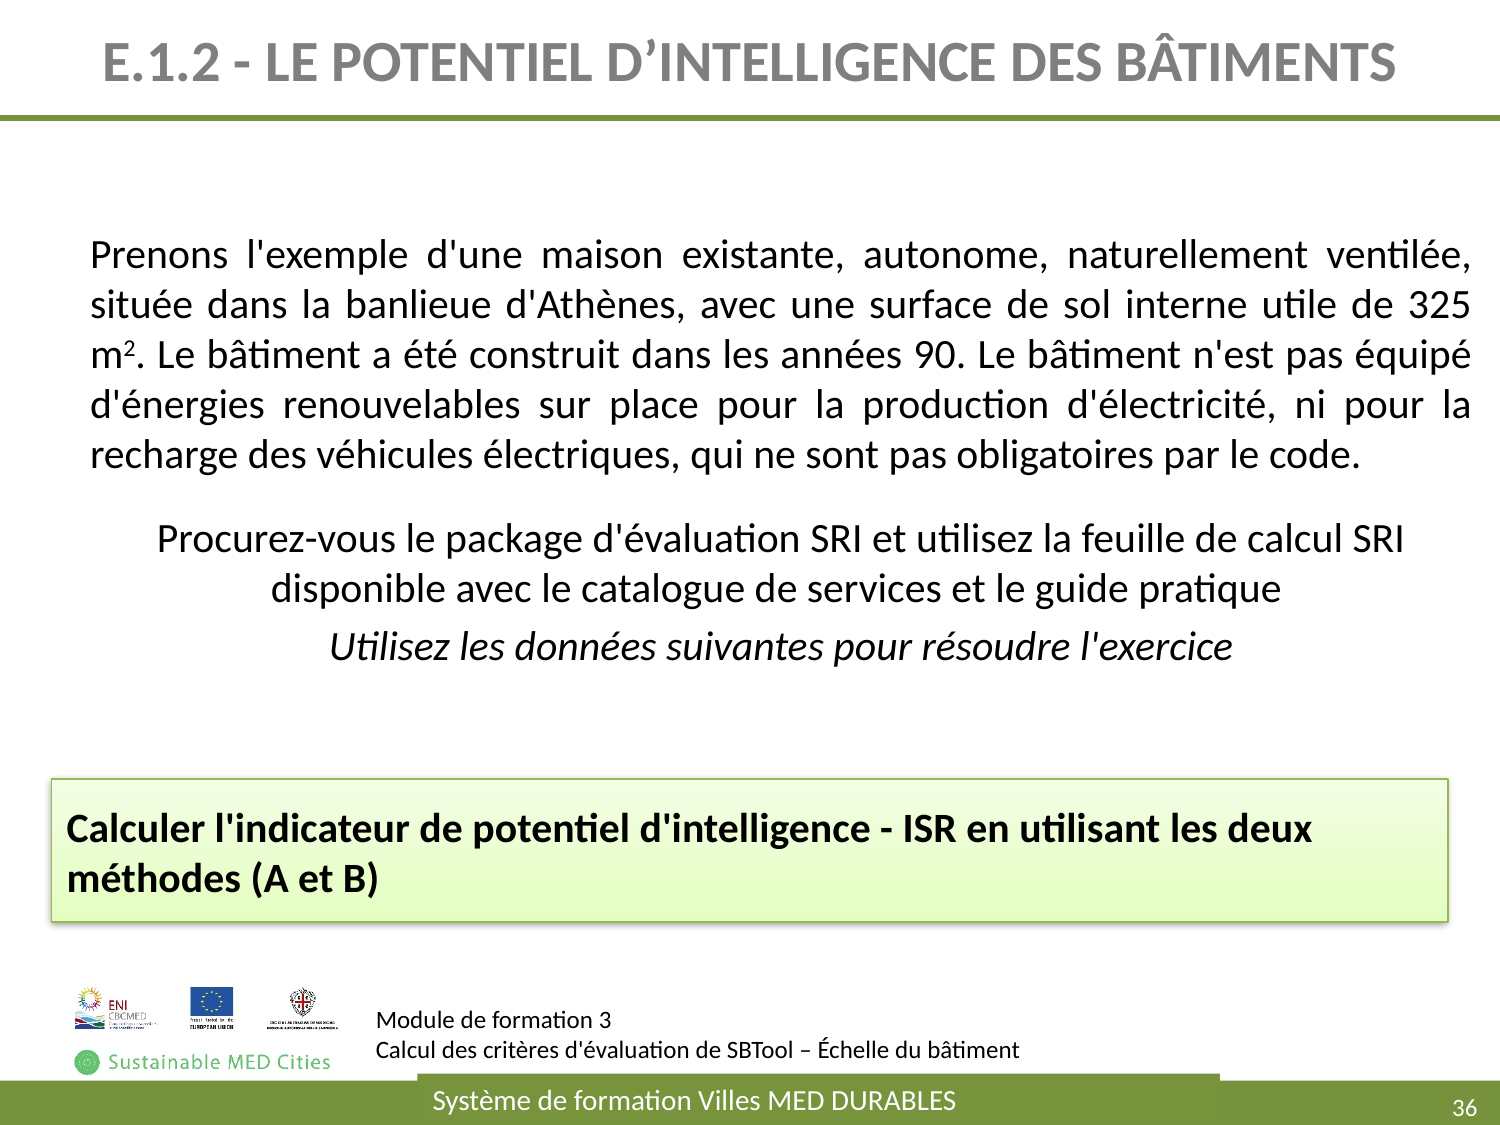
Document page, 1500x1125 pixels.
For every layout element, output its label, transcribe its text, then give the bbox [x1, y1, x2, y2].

title E.1.2 - LE POTENTIEL D’INTELLIGENCE DES BÂTIMENTS [0, 0, 1500, 117]
list Prenons l'exemple d'une maison existante, autonome, naturellement ventilée, située dans la banlieue d'Athènes, avec une surface de sol interne utile de 325 m2. Le bâtiment a été construit dans les années 90. Le bâtiment n'est pas équipé d'énergies renouvelables sur place pour la production d'électricité, ni pour la recharge des véhicules électriques, qui ne sont pas obligatoires par le code. Procurez-vous le package d'évaluation SRI et utilisez la feuille de calcul SRI disponible avec le catalogue de services et le guide pratique Utilisez les données suivantes pour résoudre l'exercice [75, 157, 1488, 712]
picture [62, 978, 356, 1080]
text_box Système de formation Villes MED DURABLES [417, 1073, 1220, 1124]
text_box Module de formation 3 Calcul des critères d'évaluation de SBTool – Échelle du bâtiment [360, 996, 1301, 1072]
slide_number 36 [1142, 1076, 1493, 1125]
text_box Calculer l'indicateur de potentiel d'intelligence - ISR en utilisant les deux méthodes (A et B) [51, 779, 1449, 923]
